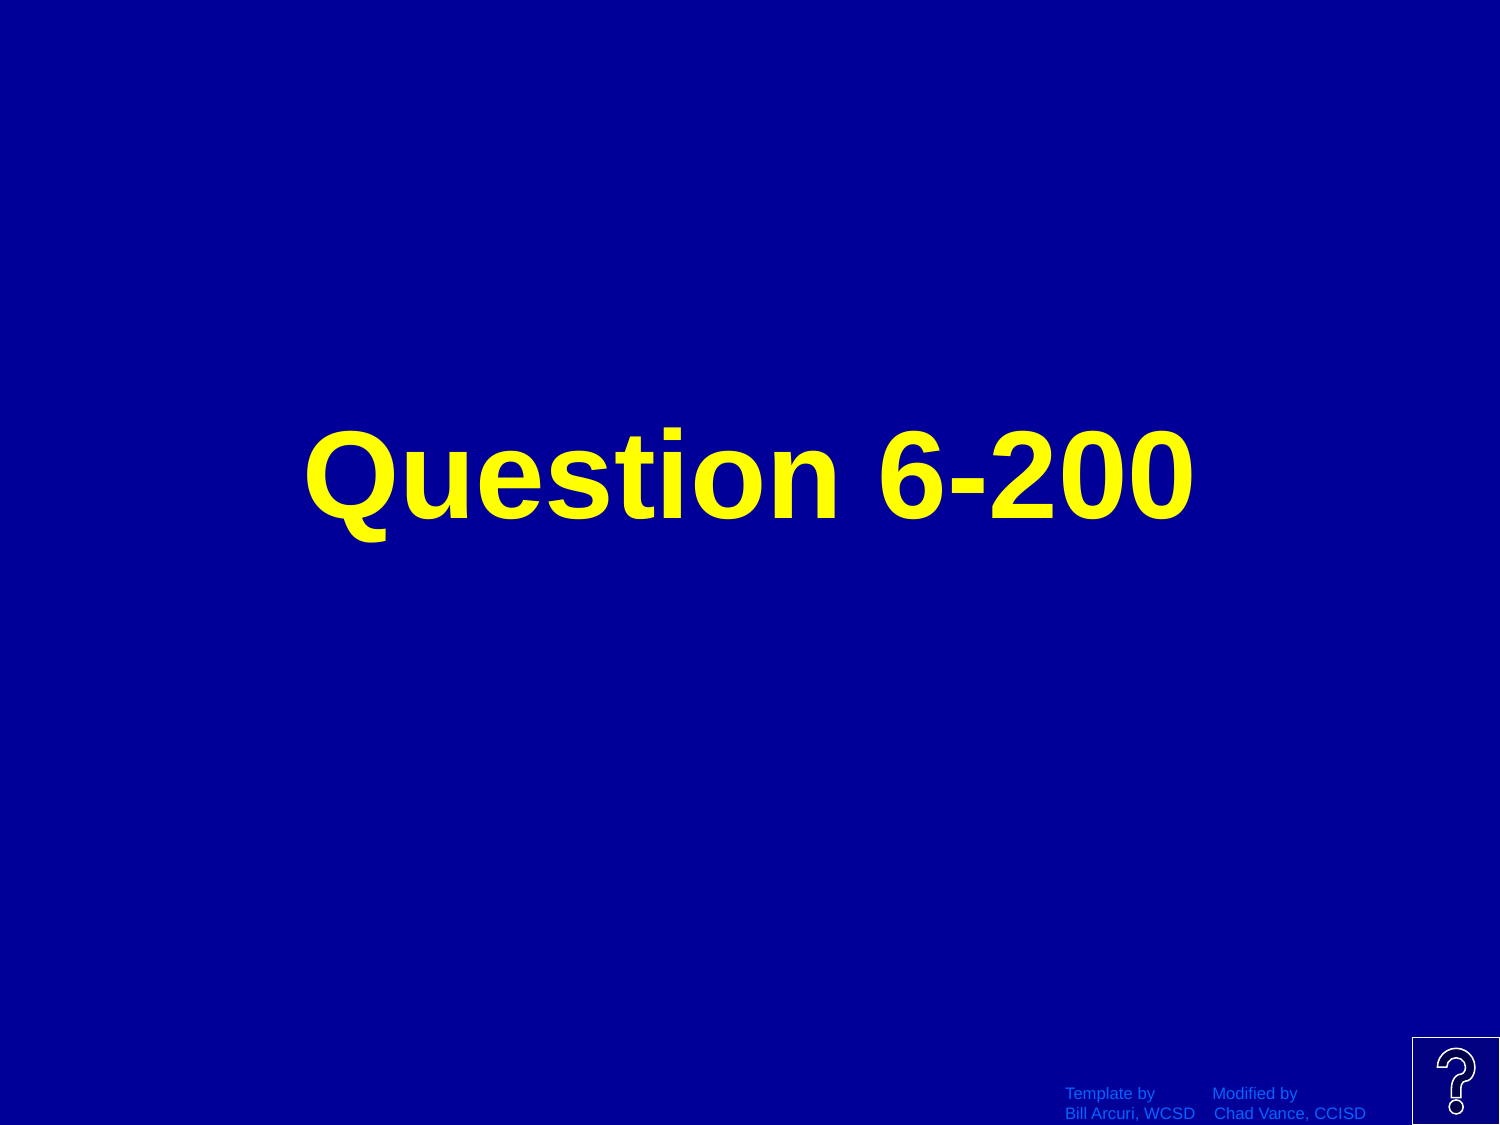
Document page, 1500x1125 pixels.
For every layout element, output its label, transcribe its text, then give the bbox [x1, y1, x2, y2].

slide_number Template by Modified by Bill Arcuri, WCSD Chad Vance, CCISD [1049, 1074, 1412, 1125]
text_box [1412, 1037, 1500, 1125]
title Question 6-200 [112, 374, 1388, 563]
